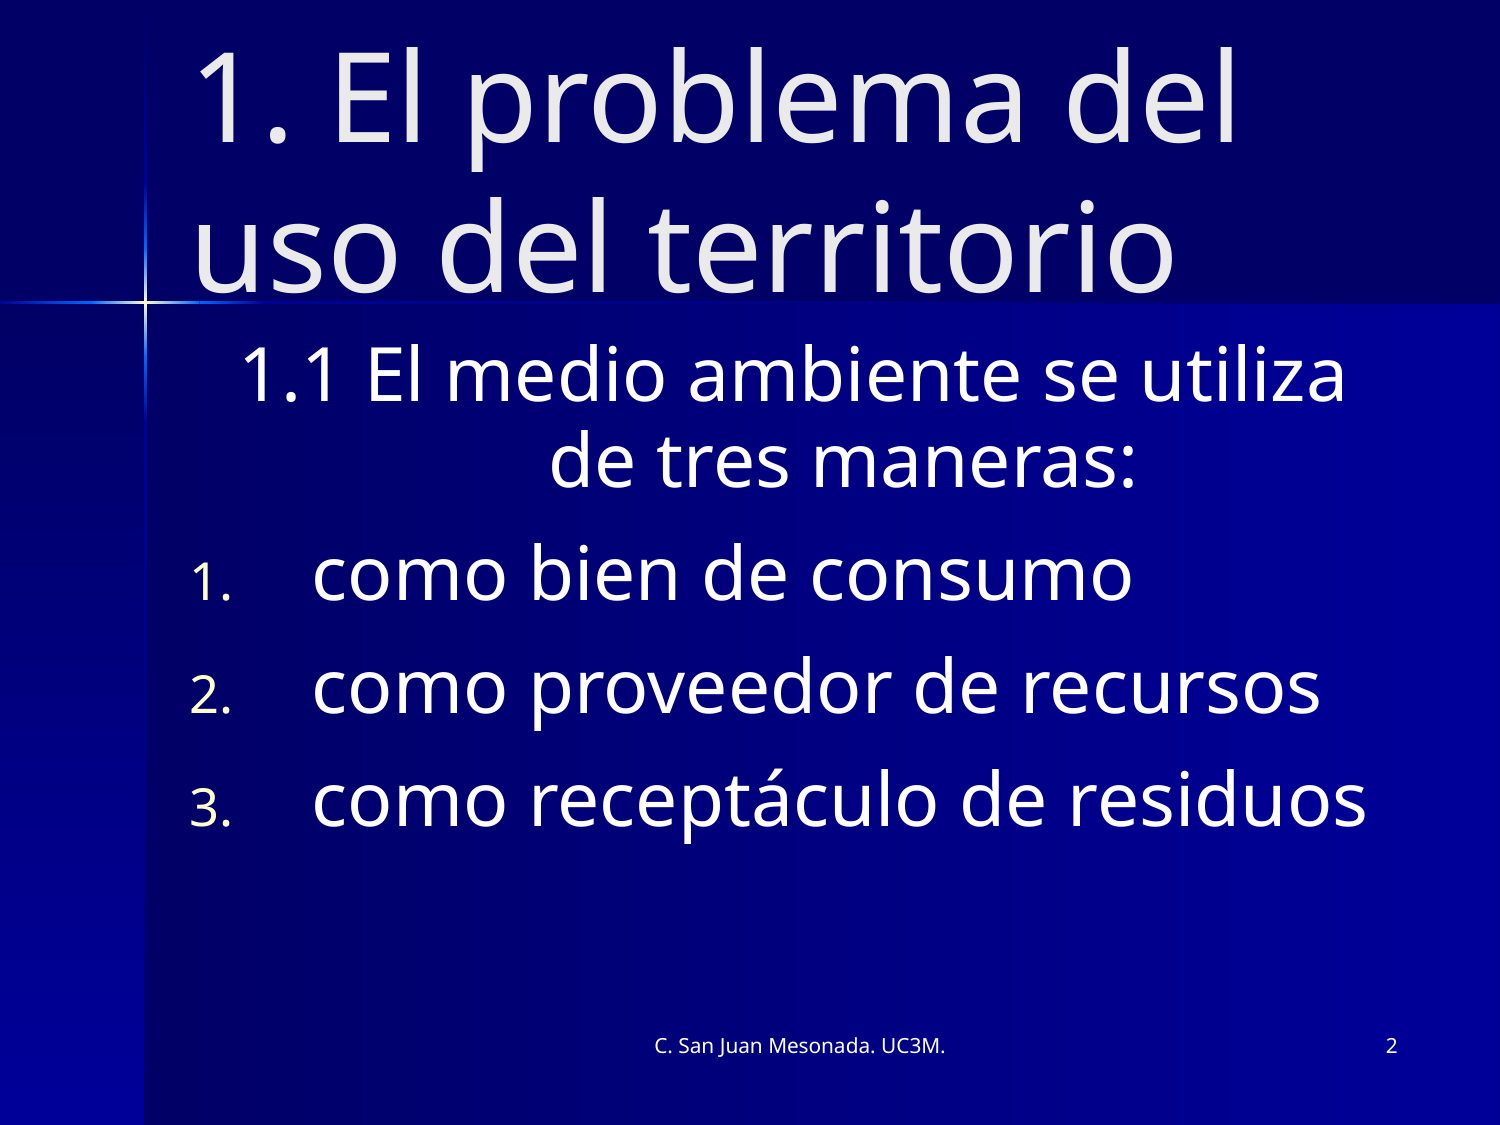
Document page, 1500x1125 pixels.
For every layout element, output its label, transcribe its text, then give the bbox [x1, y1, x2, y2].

footer C. San Juan Mesonada. UC3M. [562, 1025, 1038, 1100]
list 1.1 El medio ambiente se utiliza de tres maneras: como bien de consumo como proveedor de recursos como receptáculo de residuos [174, 324, 1413, 1000]
title 1. El problema del uso del territorio [174, 50, 1413, 285]
slide_number 2 [1100, 1025, 1413, 1100]
